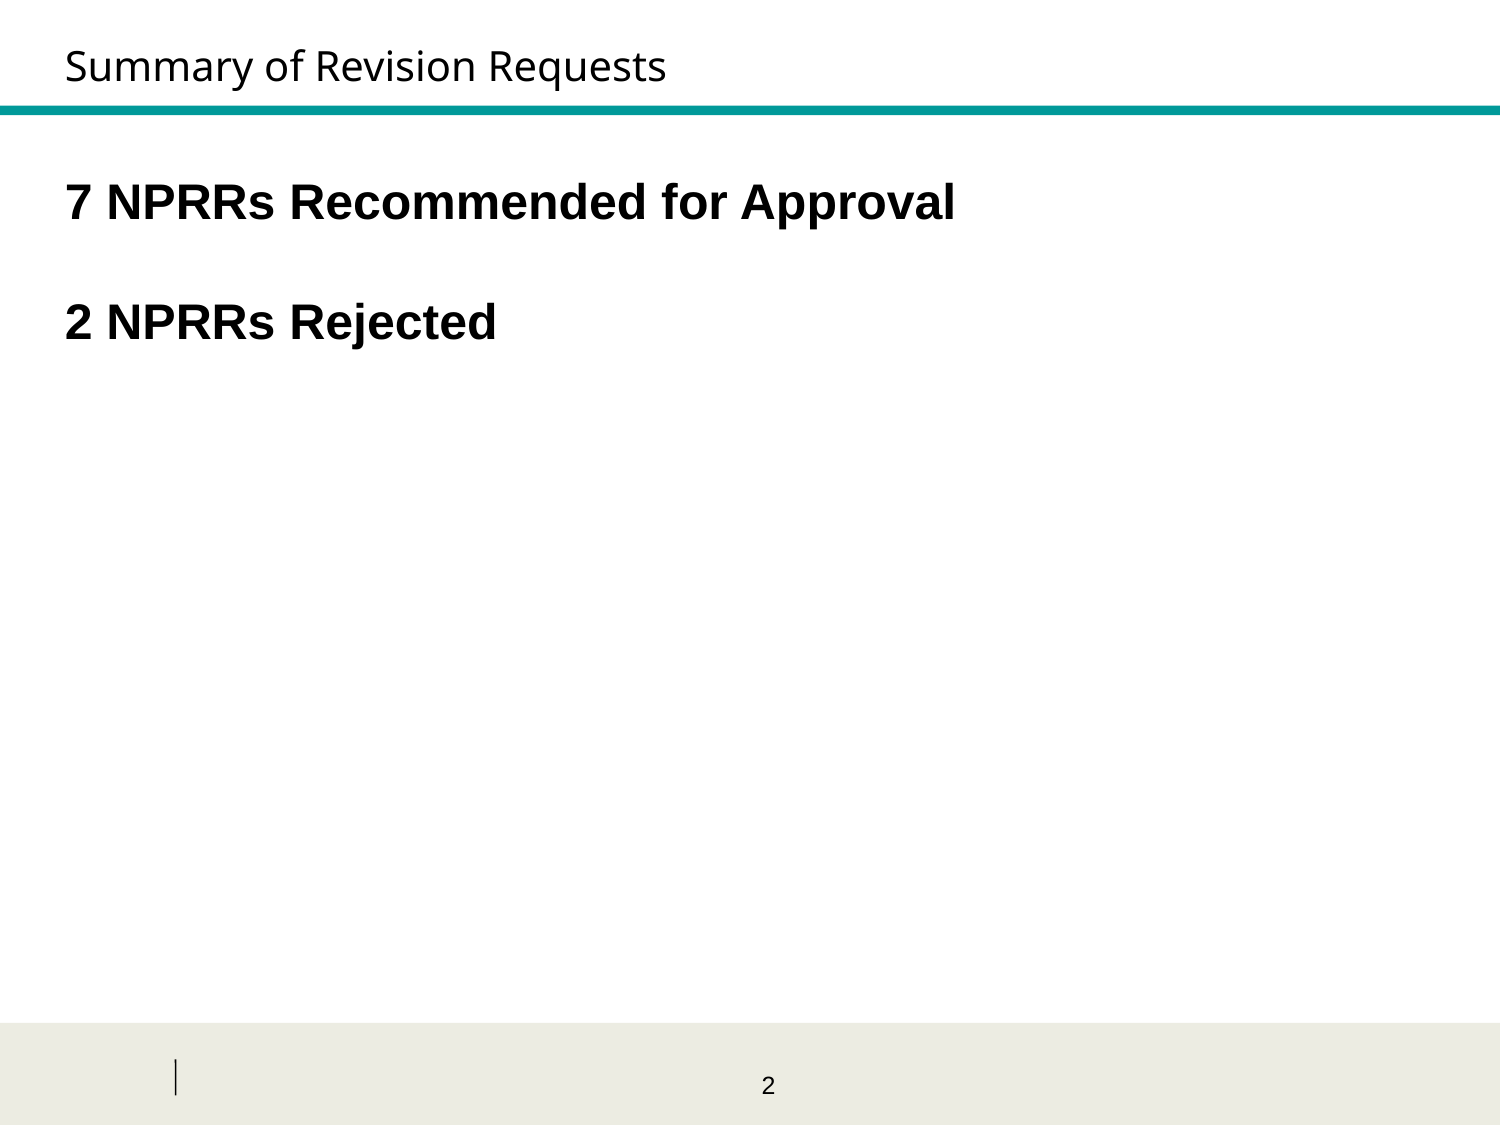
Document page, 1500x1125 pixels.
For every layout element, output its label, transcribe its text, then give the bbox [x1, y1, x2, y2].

text_box Summary of Revision Requests [49, 0, 1400, 130]
text_box 7 NPRRs Recommended for Approval 2 NPRRs Rejected [49, 162, 1388, 1088]
